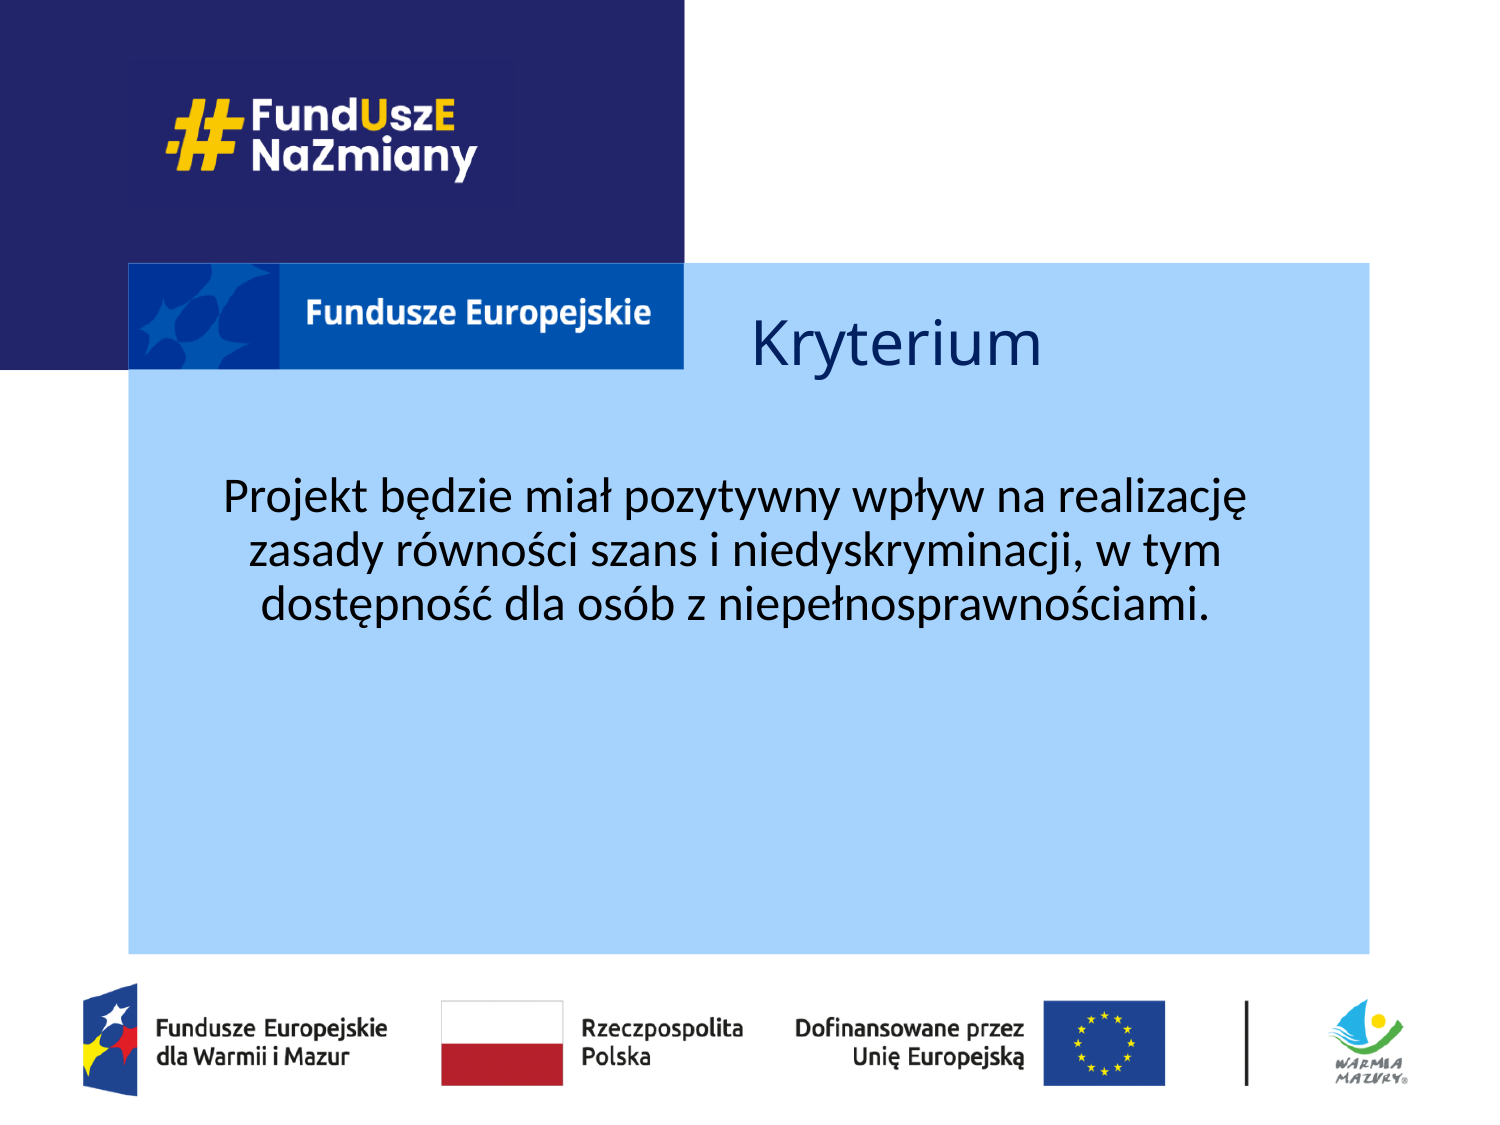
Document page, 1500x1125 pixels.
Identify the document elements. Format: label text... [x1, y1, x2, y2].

title Kryterium [735, 290, 1313, 402]
subtitle Projekt będzie miał pozytywny wpływ na realizację zasady równości szans i niedyskryminacji, w tym dostępność dla osób z niepełnosprawnościami. [173, 461, 1299, 819]
picture [0, 0, 1499, 1125]
